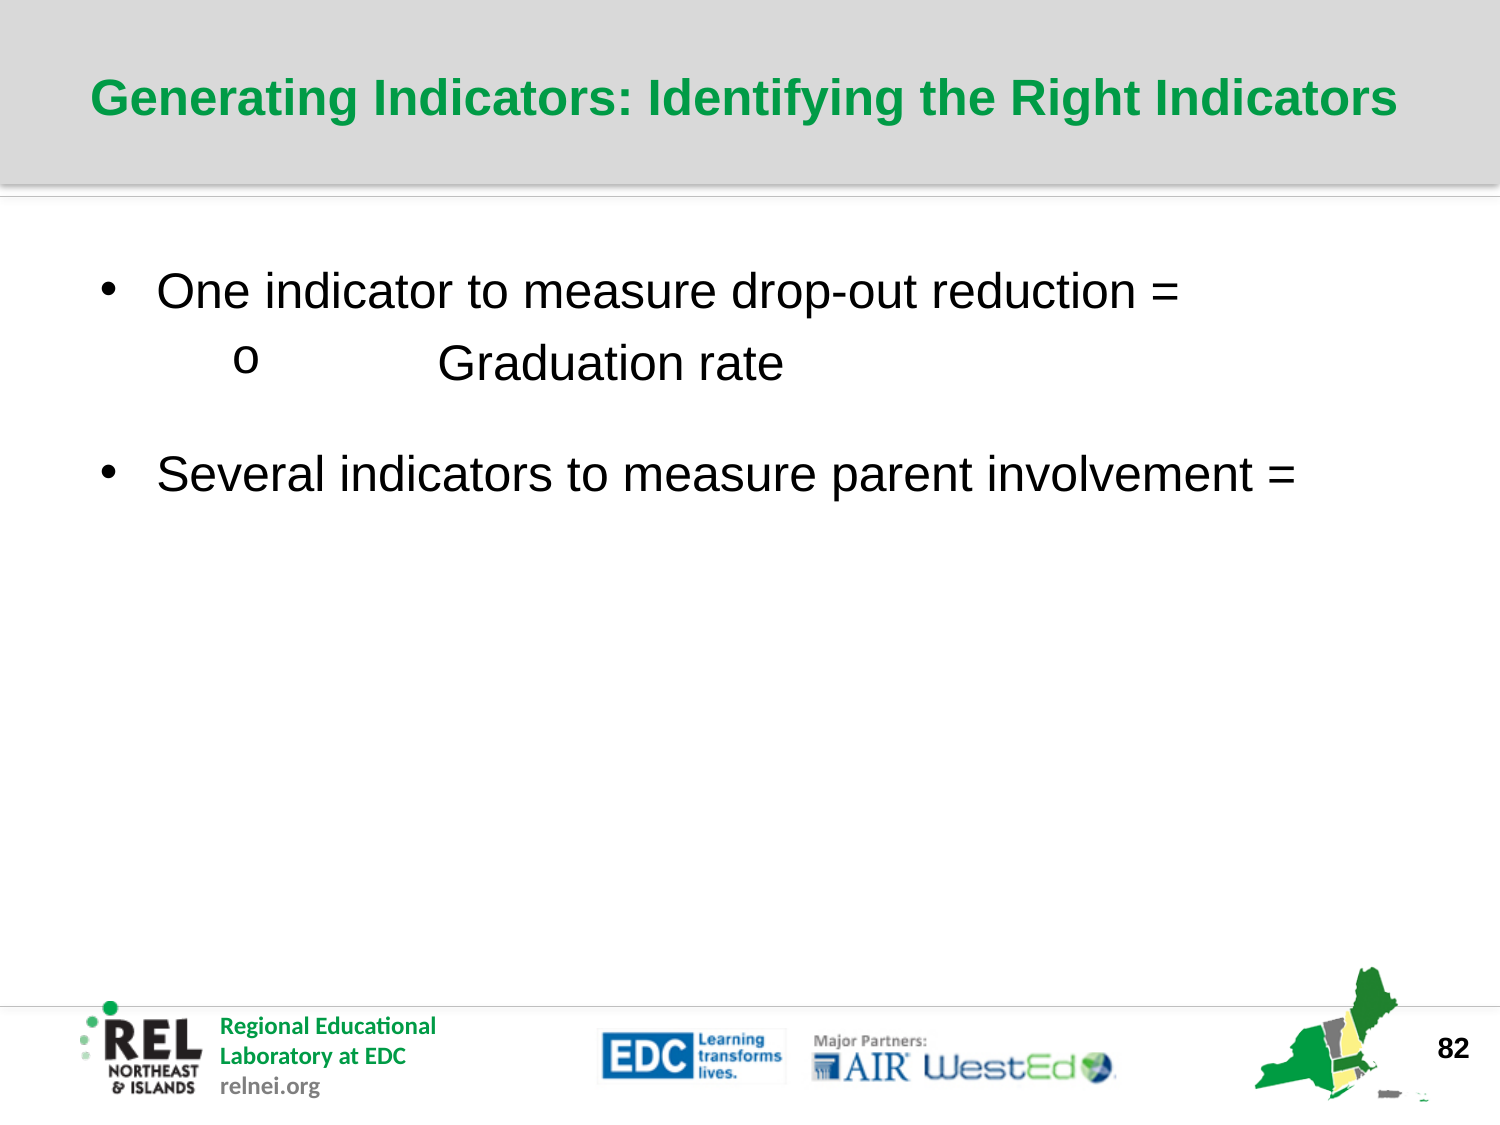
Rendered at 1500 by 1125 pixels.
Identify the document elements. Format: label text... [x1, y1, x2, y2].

list One indicator to measure drop-out reduction = Graduation rate Several indicators to measure parent involvement = [84, 262, 1475, 982]
picture [1245, 982, 1442, 1103]
title Generating Indicators: Identifying the Right Indicators [75, 25, 1425, 165]
slide_number 82 [1393, 1016, 1485, 1077]
picture [594, 1028, 1138, 1091]
picture [80, 1001, 227, 1108]
